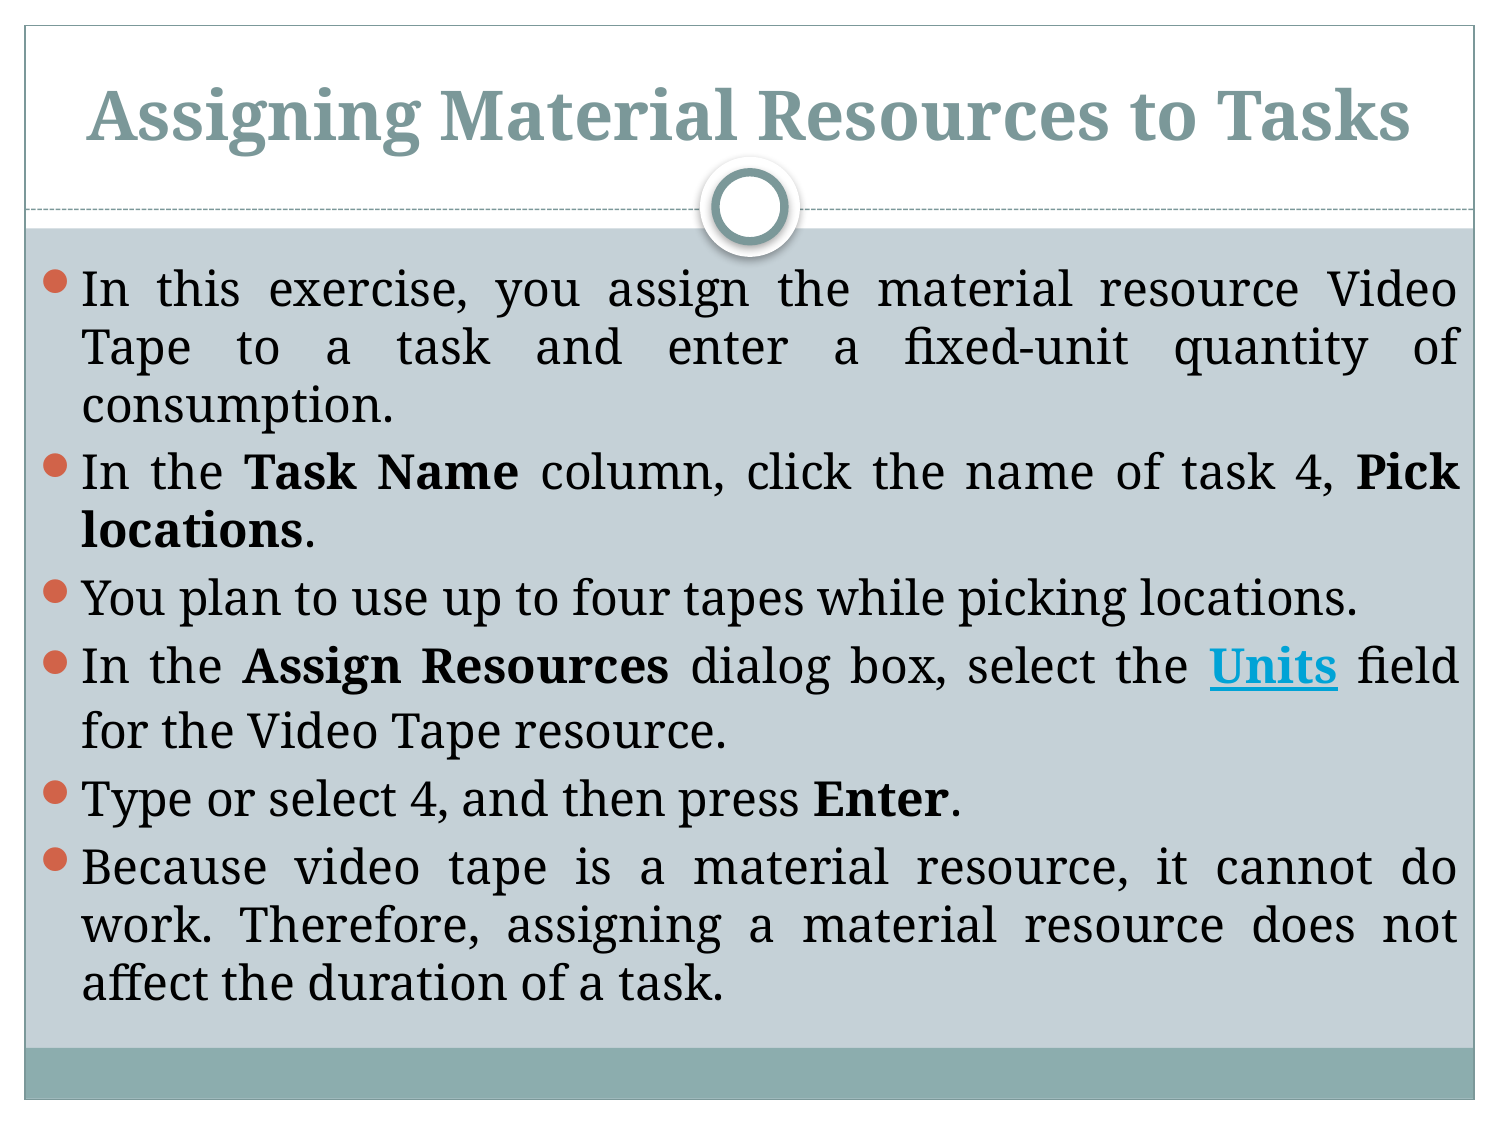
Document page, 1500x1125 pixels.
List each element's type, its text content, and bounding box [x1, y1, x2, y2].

title Assigning Material Resources to Tasks [49, 37, 1450, 162]
list In this exercise, you assign the material resource Video Tape to a task and enter a fixed-unit quantity of consumption. In the Task Name column, click the name of task 4, Pick locations. You plan to use up to four tapes while picking locations. In the Assign Resources dialog box, select the Units field for the Video Tape resource. Type or select 4, and then press Enter. Because video tape is a material resource, it cannot do work. Therefore, assigning a material resource does not affect the duration of a task. [24, 250, 1475, 1025]
